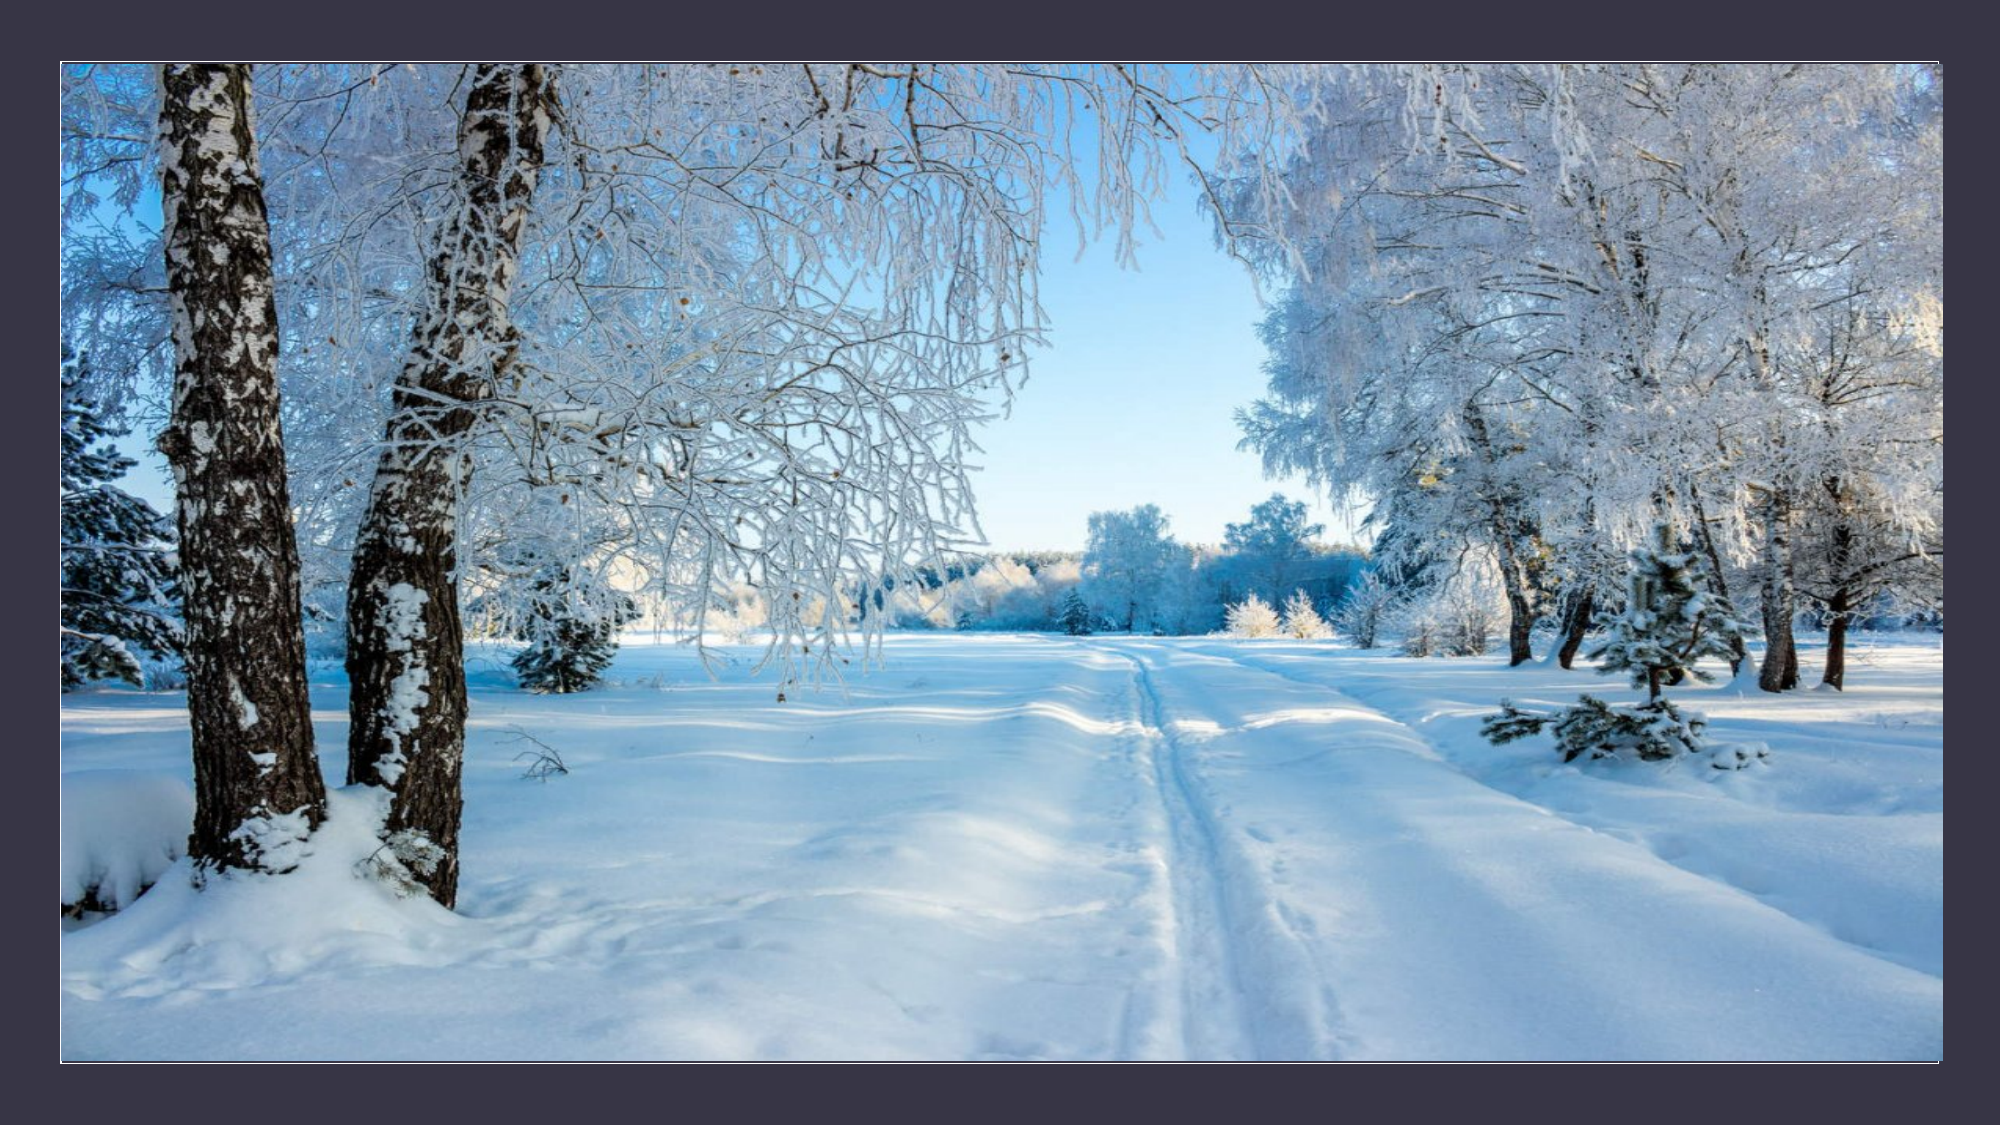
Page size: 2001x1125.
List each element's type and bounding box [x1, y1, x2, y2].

picture [61, 64, 1943, 1061]
